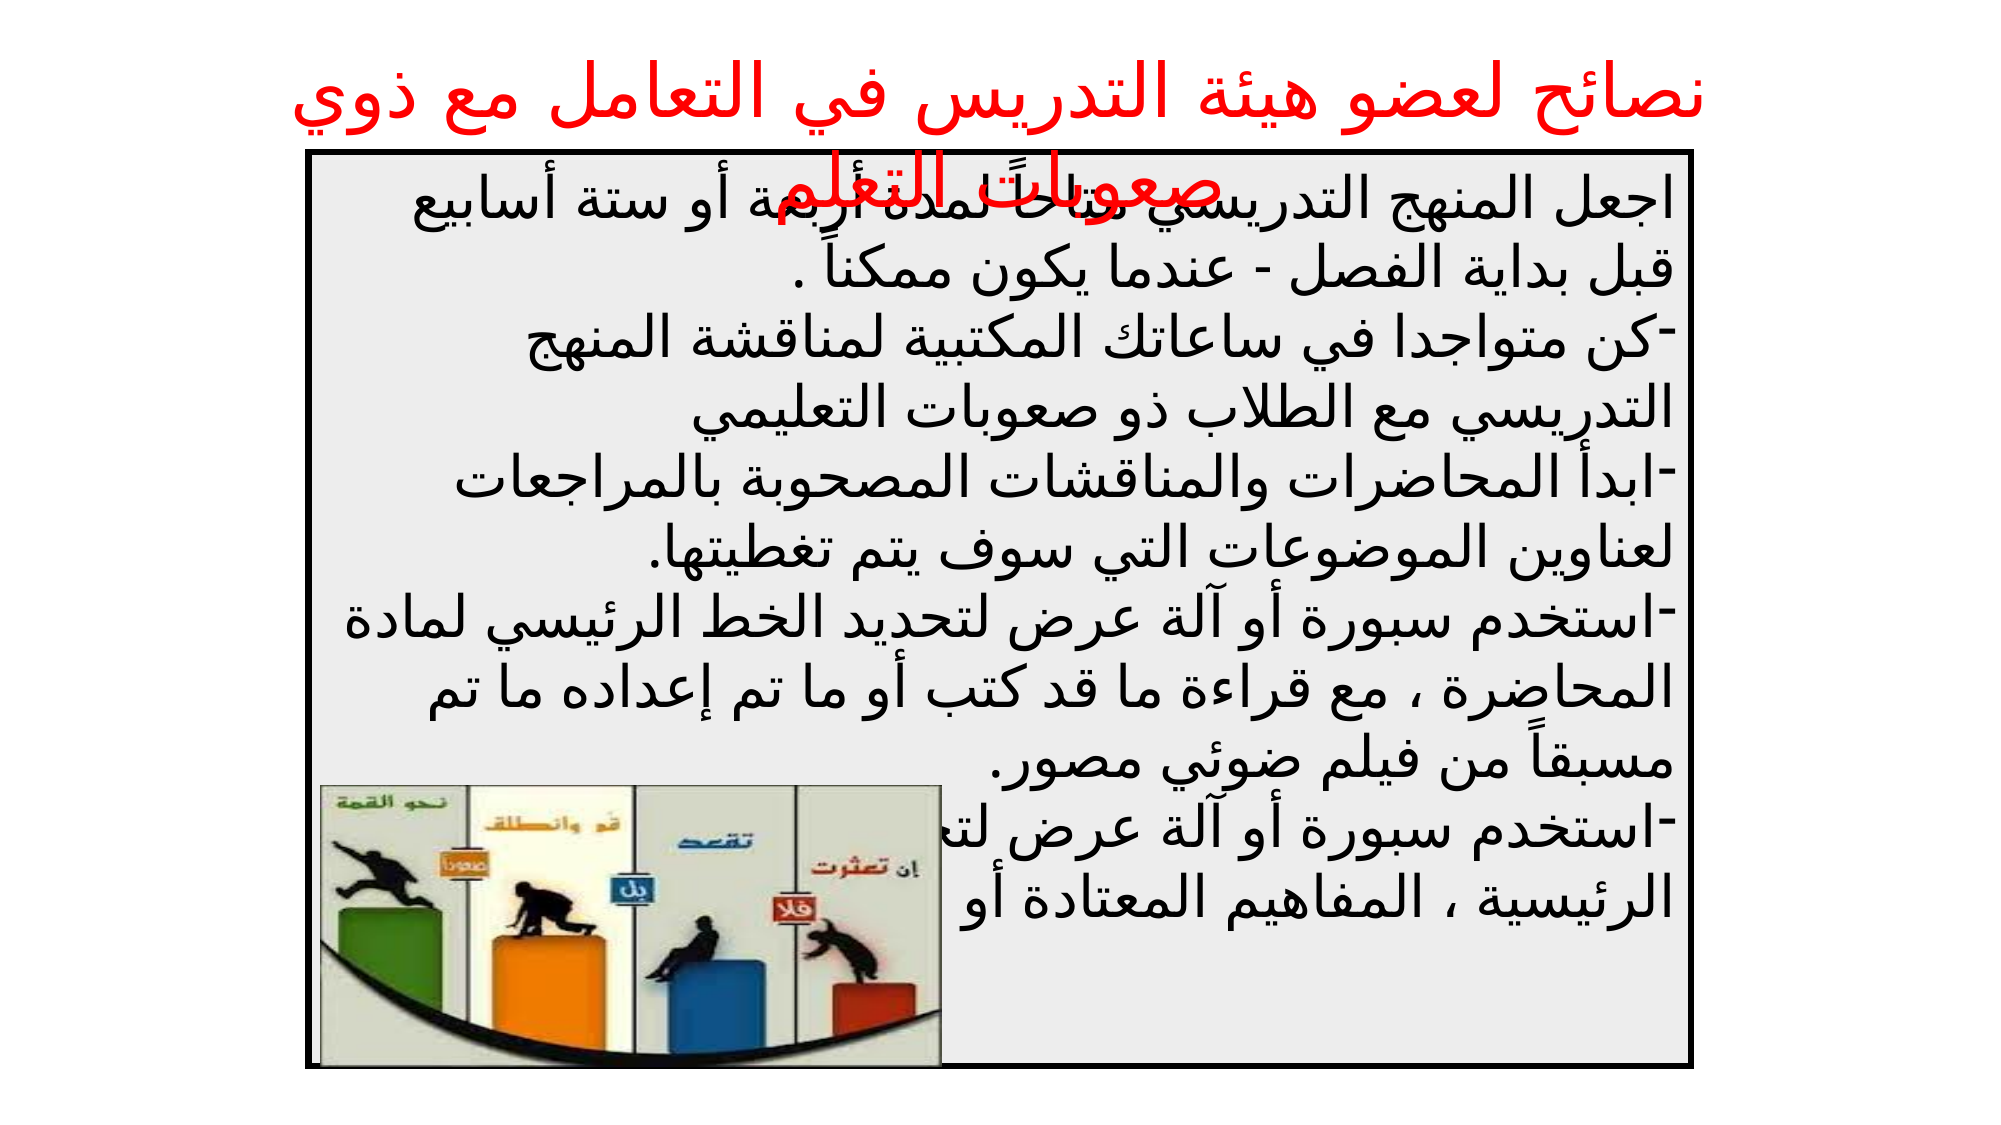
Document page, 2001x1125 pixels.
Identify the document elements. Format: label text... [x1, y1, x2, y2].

picture [320, 785, 942, 1067]
text_box اجعل المنهج التدريسي متاحاً لمدة أربعة أو ستة أسابيع قبل بداية الفصل - عندما يكون ممكناً . كن متواجدا في ساعاتك المكتبية لمناقشة المنهج التدريسي مع الطلاب ذو صعوبات التعليمي ابدأ المحاضرات والمناقشات المصحوبة بالمراجعات لعناوين الموضوعات التي سوف يتم تغطيتها. استخدم سبورة أو آلة عرض لتحديد الخط الرئيسي لمادة المحاضرة ، مع قراءة ما قد كتب أو ما تم إعداده ما تم مسبقاً من فيلم ضوئي مصور. استخدم سبورة أو آلة عرض لتحديد وتركيز المفاهيم الرئيسية ، المفاهيم المعتادة أو الكلمات الأجنبية. [308, 152, 1692, 1067]
text_box نصائح لعضو هيئة التدريس في التعامل مع ذوي صعوبات التعلم [249, 35, 1750, 118]
